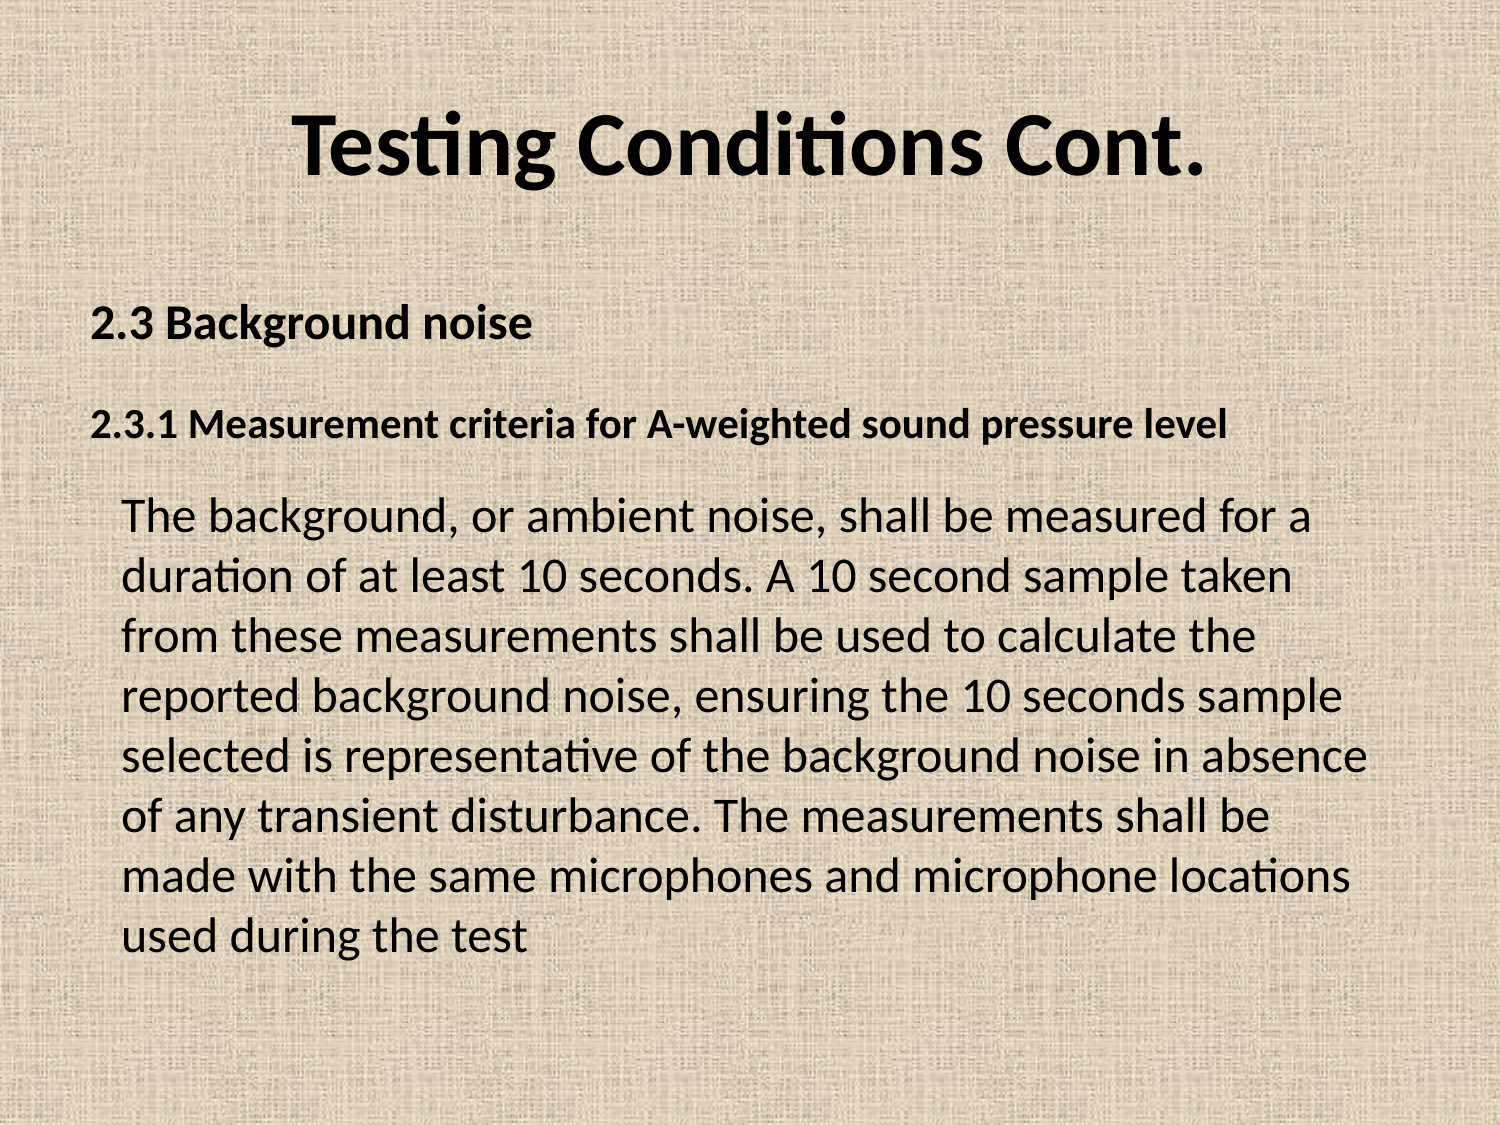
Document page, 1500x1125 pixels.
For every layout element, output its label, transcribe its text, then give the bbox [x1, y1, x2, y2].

picture [0, 0, 1500, 1125]
list 2.3.1 Measurement criteria for A-weighted sound pressure level [75, 350, 1413, 455]
title Testing Conditions Cont. [75, 45, 1425, 233]
list The background, or ambient noise, shall be measured for a duration of at least 10 seconds. A 10 second sample taken from these measurements shall be used to calculate the reported background noise, ensuring the 10 seconds sample selected is representative of the background noise in absence of any transient disturbance. The measurements shall be made with the same microphones and microphone locations used during the test [50, 474, 1413, 1019]
list 2.3 Background noise [75, 251, 738, 350]
